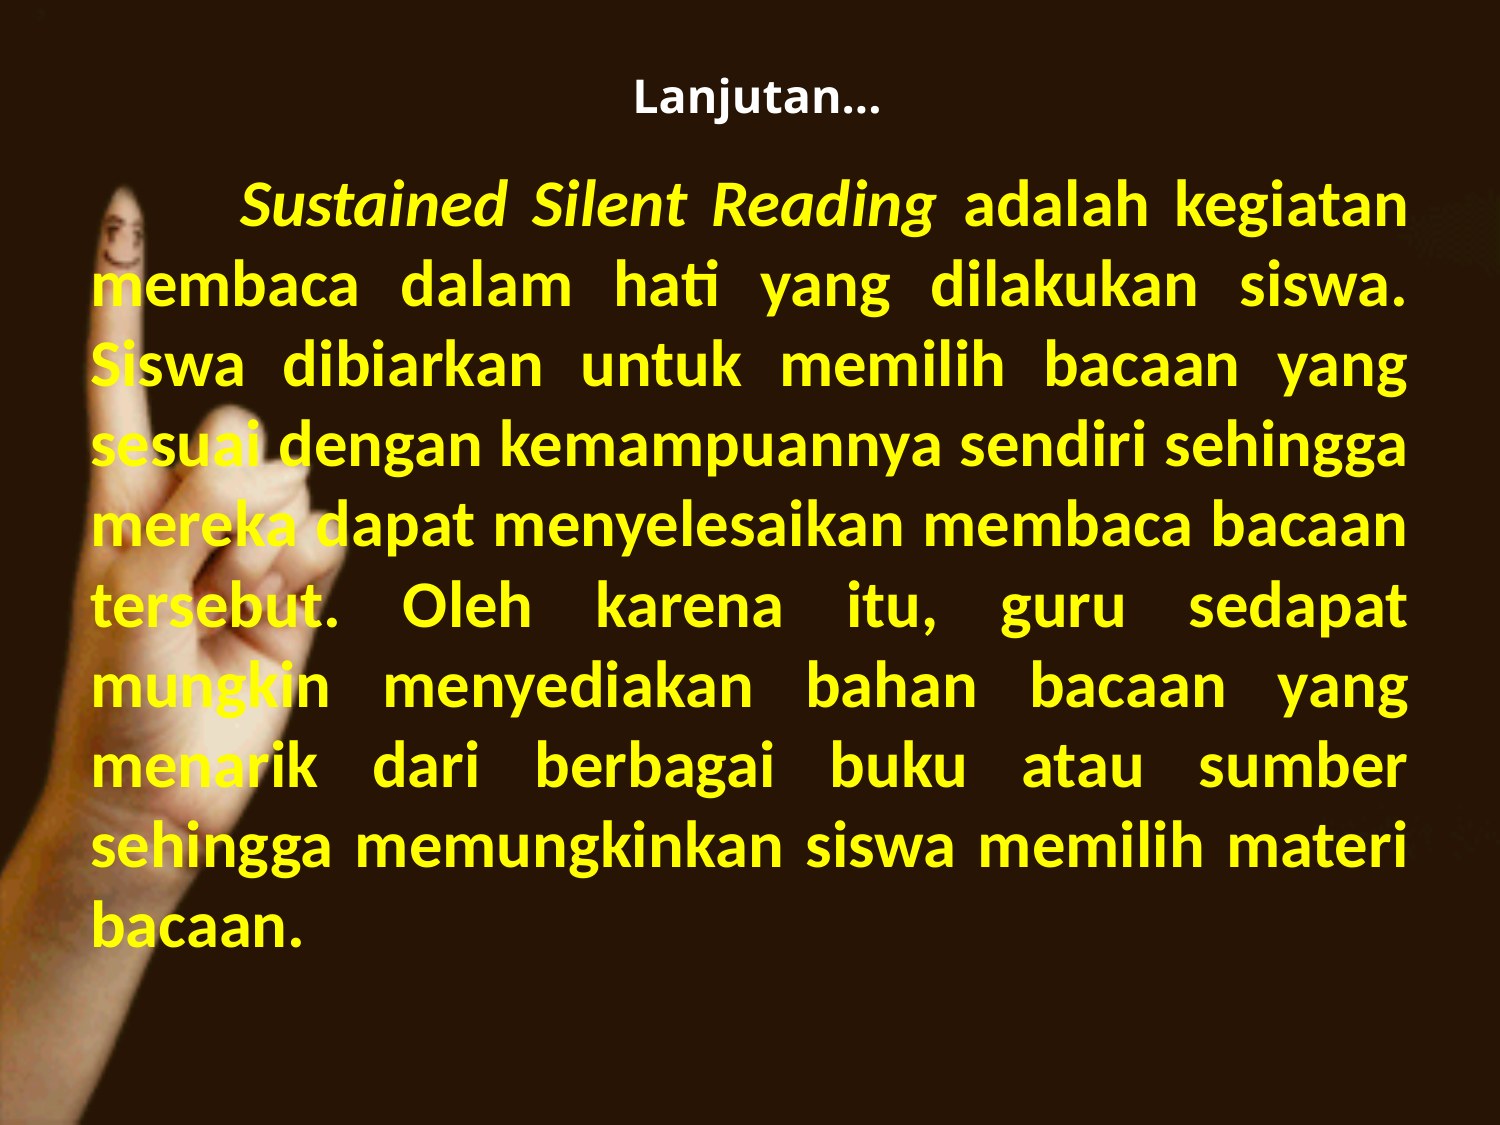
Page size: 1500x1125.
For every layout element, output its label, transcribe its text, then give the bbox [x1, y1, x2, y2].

picture [0, 0, 1500, 1125]
title Lanjutan... [82, 58, 1432, 131]
list Sustained Silent Reading adalah kegiatan membaca dalam hati yang dilakukan siswa. Siswa dibiarkan untuk memilih bacaan yang sesuai dengan kemampuannya sendiri sehingga mereka dapat menyelesaikan membaca bacaan tersebut. Oleh karena itu, guru sedapat mungkin menyediakan bahan bacaan yang menarik dari berbagai buku atau sumber sehingga memungkinkan siswa memilih materi bacaan. [75, 152, 1425, 1005]
